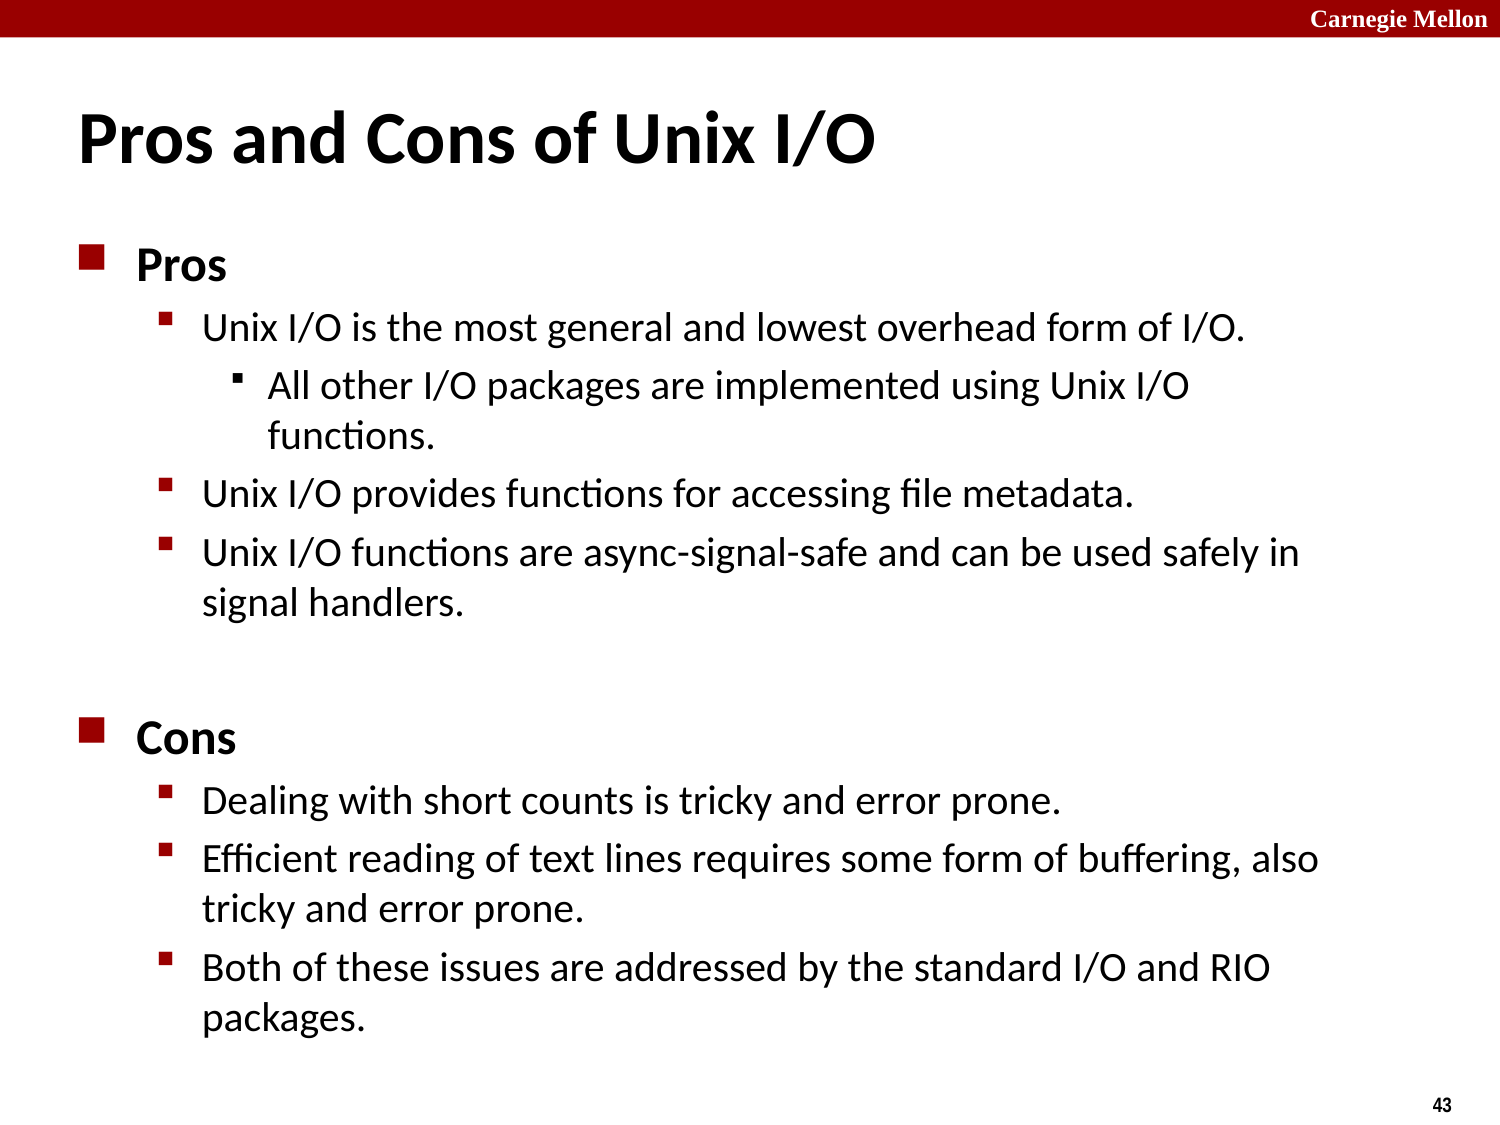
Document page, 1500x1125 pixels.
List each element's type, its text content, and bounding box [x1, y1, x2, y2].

list Pros Unix I/O is the most general and lowest overhead form of I/O. All other I/O packages are implemented using Unix I/O functions. Unix I/O provides functions for accessing file metadata. Unix I/O functions are async-signal-safe and can be used safely in signal handlers. Cons Dealing with short counts is tricky and error prone. Efficient reading of text lines requires some form of buffering, also tricky and error prone. Both of these issues are addressed by the standard I/O and RIO packages. [64, 223, 1361, 1040]
title Pros and Cons of Unix I/O [63, 71, 1310, 197]
